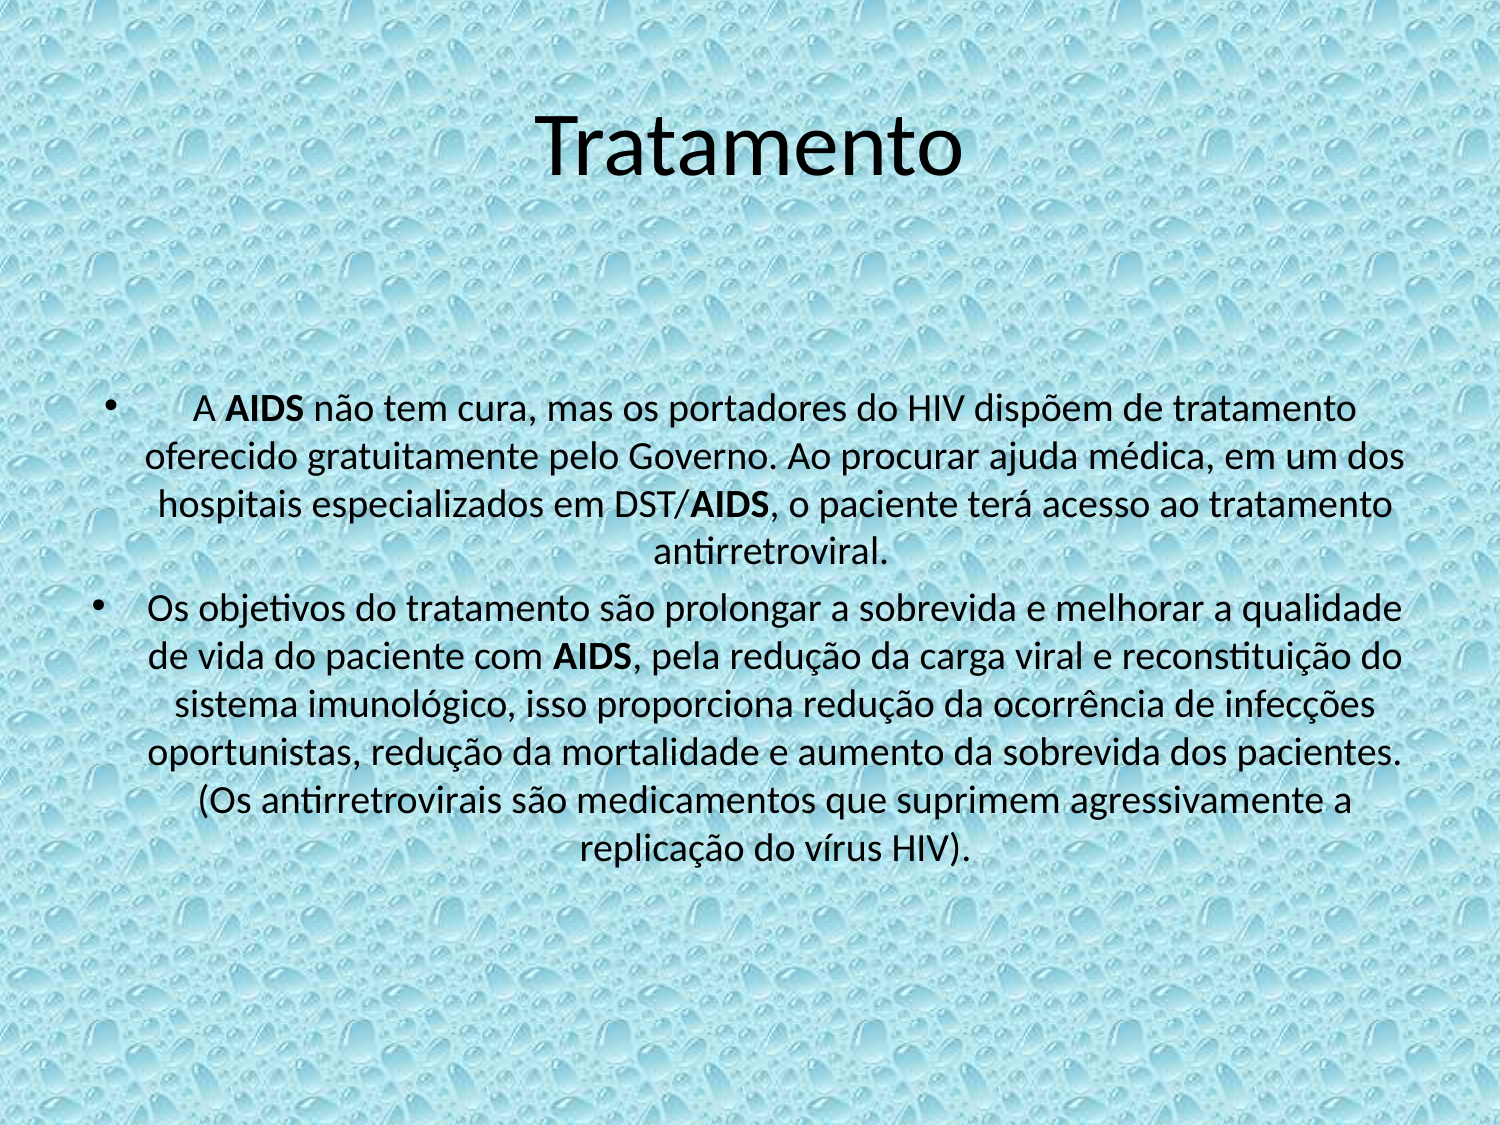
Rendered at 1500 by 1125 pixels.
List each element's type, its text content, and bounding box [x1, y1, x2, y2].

picture [0, 0, 1500, 1125]
list A AIDS não tem cura, mas os portadores do HIV dispõem de tratamento oferecido gratuitamente pelo Governo. Ao procurar ajuda médica, em um dos hospitais especializados em DST/AIDS, o paciente terá acesso ao tratamento antirretroviral. Os objetivos do tratamento são prolongar a sobrevida e melhorar a qualidade de vida do paciente com AIDS, pela redução da carga viral e reconstituição do sistema imunológico, isso proporciona redução da ocorrência de infecções oportunistas, redução da mortalidade e aumento da sobrevida dos pacientes. (Os antirretrovirais são medicamentos que suprimem agressivamente a replicação do vírus HIV). [76, 373, 1427, 976]
title Tratamento [75, 45, 1425, 233]
